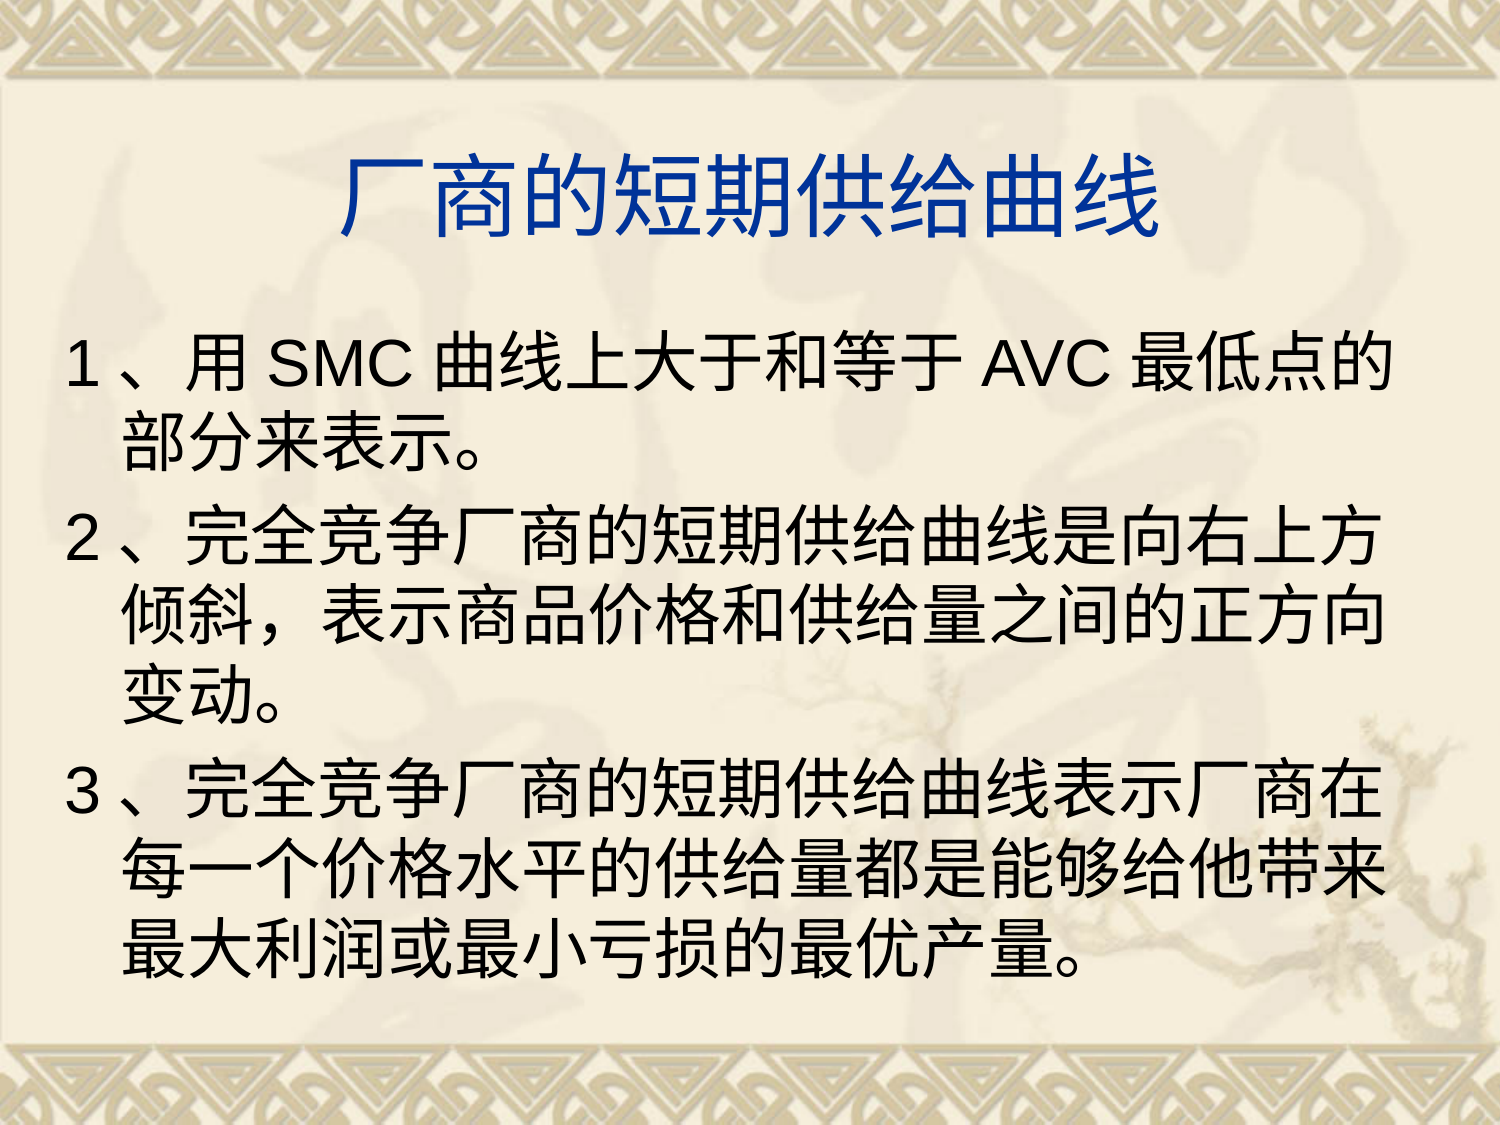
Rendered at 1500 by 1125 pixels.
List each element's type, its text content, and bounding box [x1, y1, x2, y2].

picture [0, 0, 1500, 1125]
list 1、用SMC曲线上大于和等于AVC最低点的部分来表示。 2、完全竞争厂商的短期供给曲线是向右上方倾斜，表示商品价格和供给量之间的正方向变动。 3、完全竞争厂商的短期供给曲线表示厂商在每一个价格水平的供给量都是能够给他带来最大利润或最小亏损的最优产量。 [49, 312, 1451, 1001]
title 厂商的短期供给曲线 [49, 99, 1451, 288]
